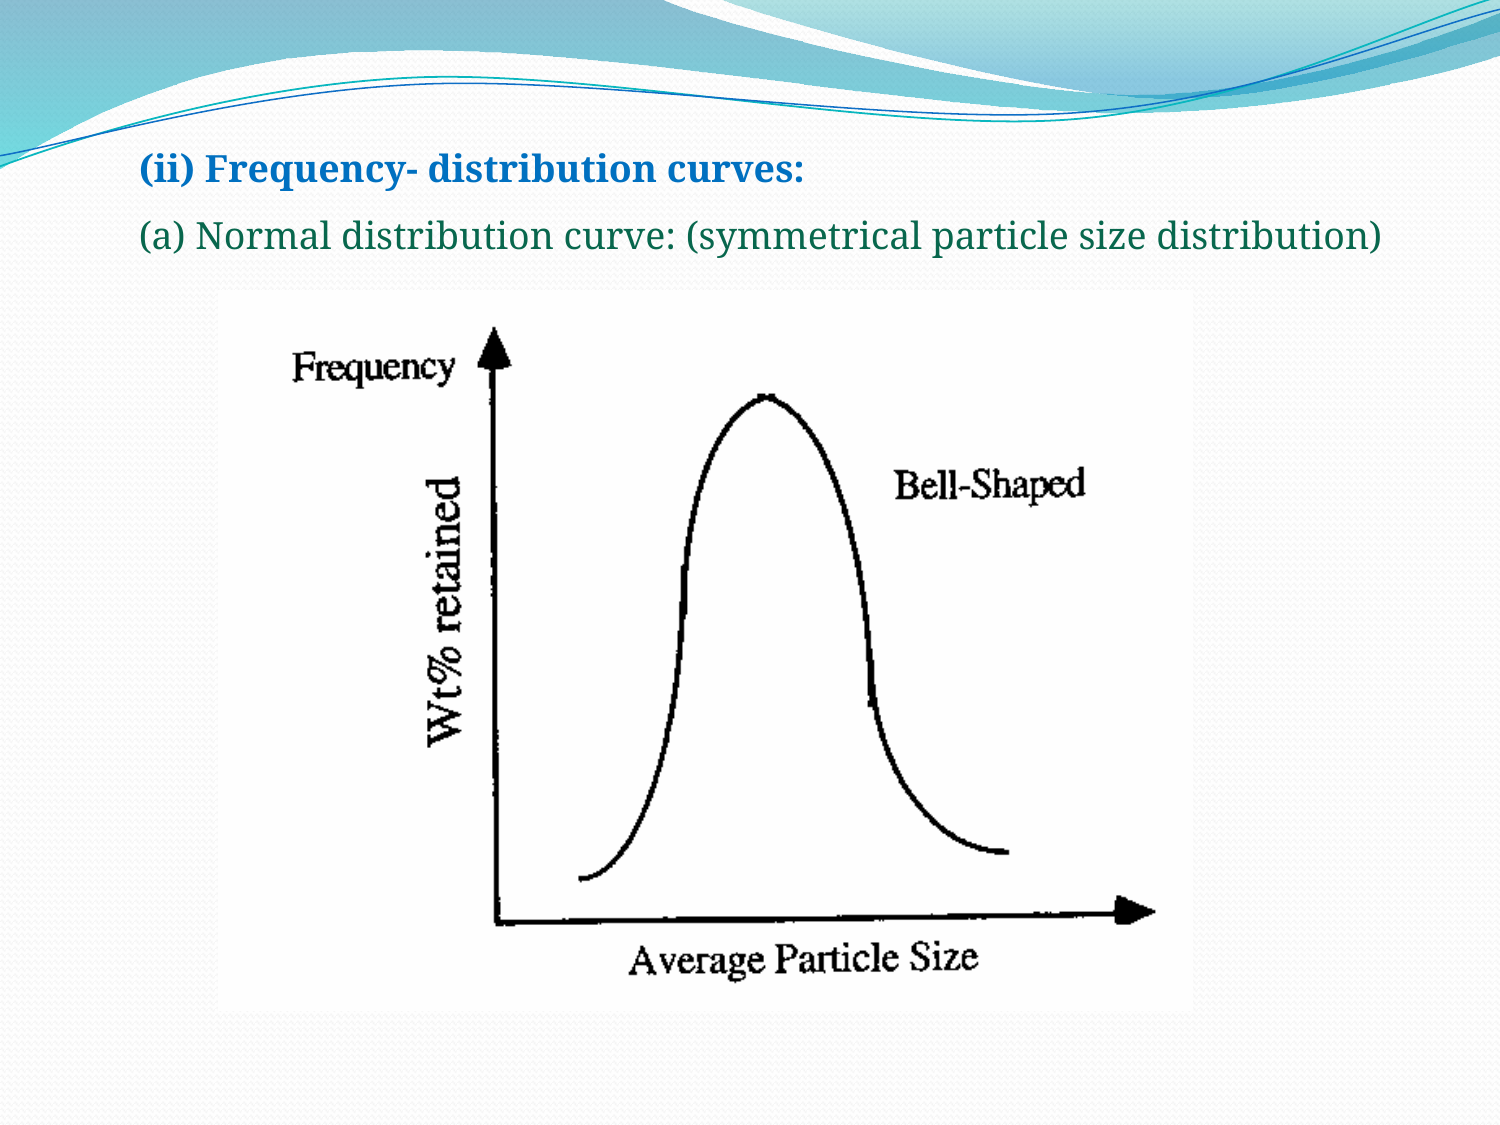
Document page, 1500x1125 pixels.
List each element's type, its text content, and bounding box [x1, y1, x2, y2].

text_box (ii) Frequency- distribution curves: (a) Normal distribution curve: (symmetrical particle size distribution) [123, 137, 1412, 265]
picture [218, 290, 1193, 1011]
